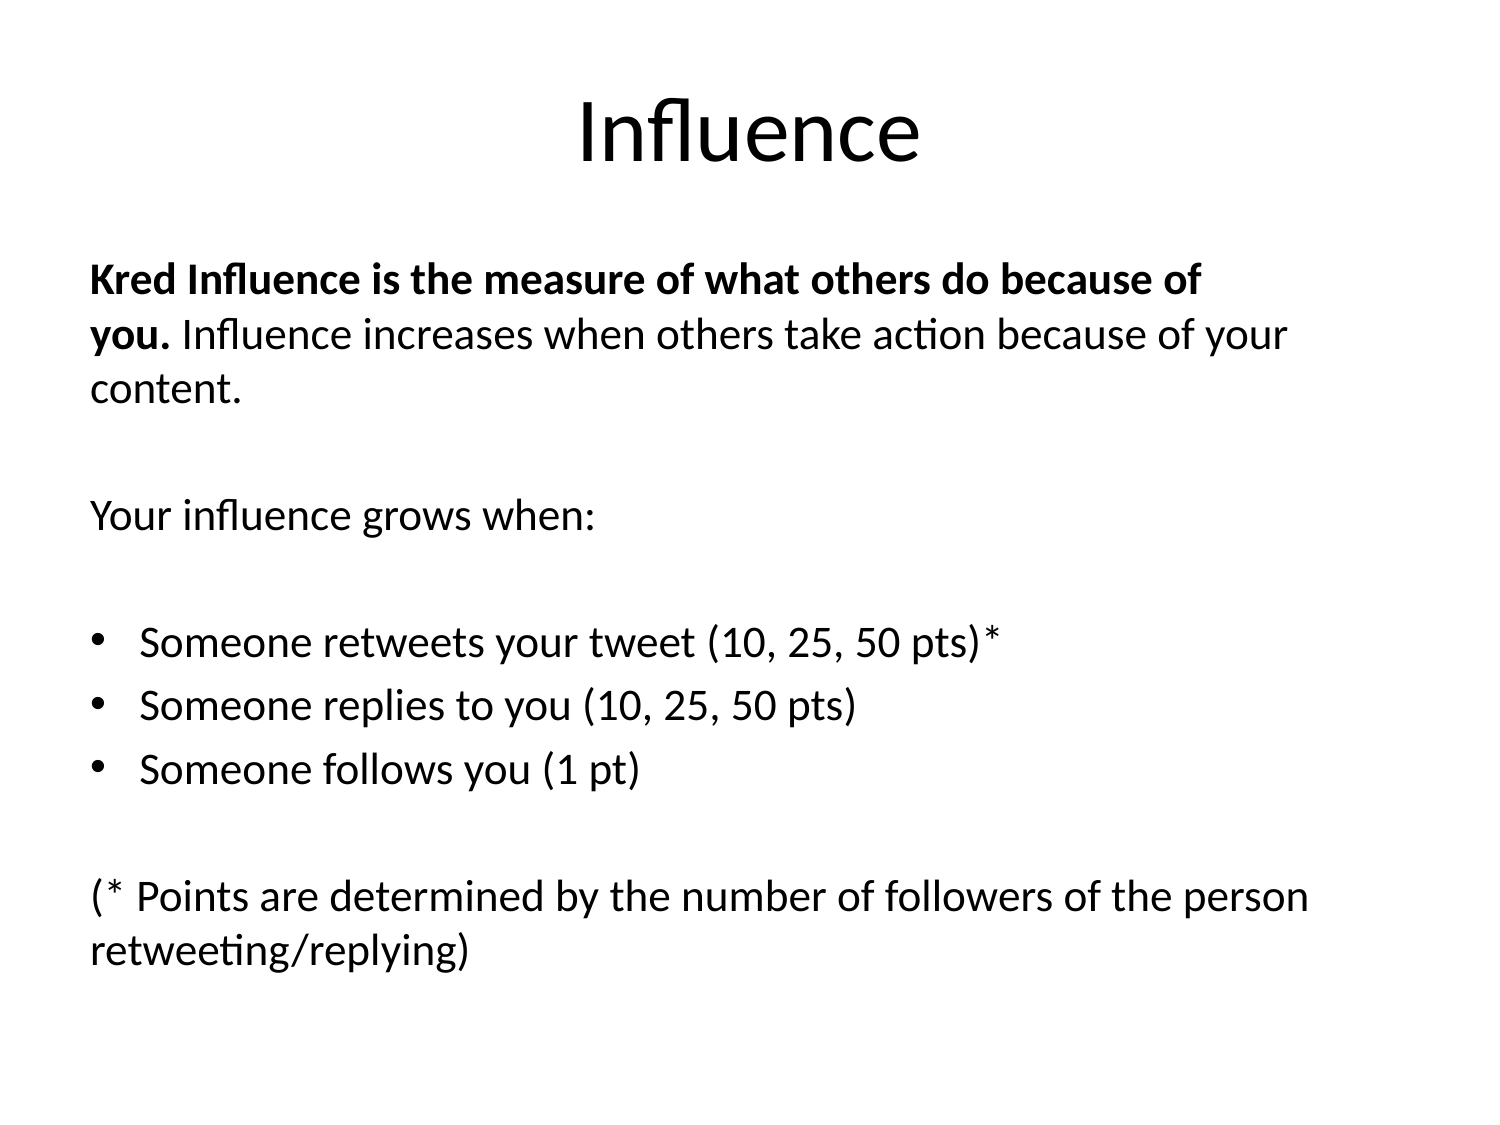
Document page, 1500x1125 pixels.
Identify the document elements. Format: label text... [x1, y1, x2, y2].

list Kred Influence is the measure of what others do because of you. Influence increases when others take action because of your content. Your influence grows when: Someone retweets your tweet (10, 25, 50 pts)* Someone replies to you (10, 25, 50 pts) Someone follows you (1 pt) (* Points are determined by the number of followers of the person retweeting/replying) [75, 242, 1425, 985]
title Influence [75, 31, 1425, 219]
